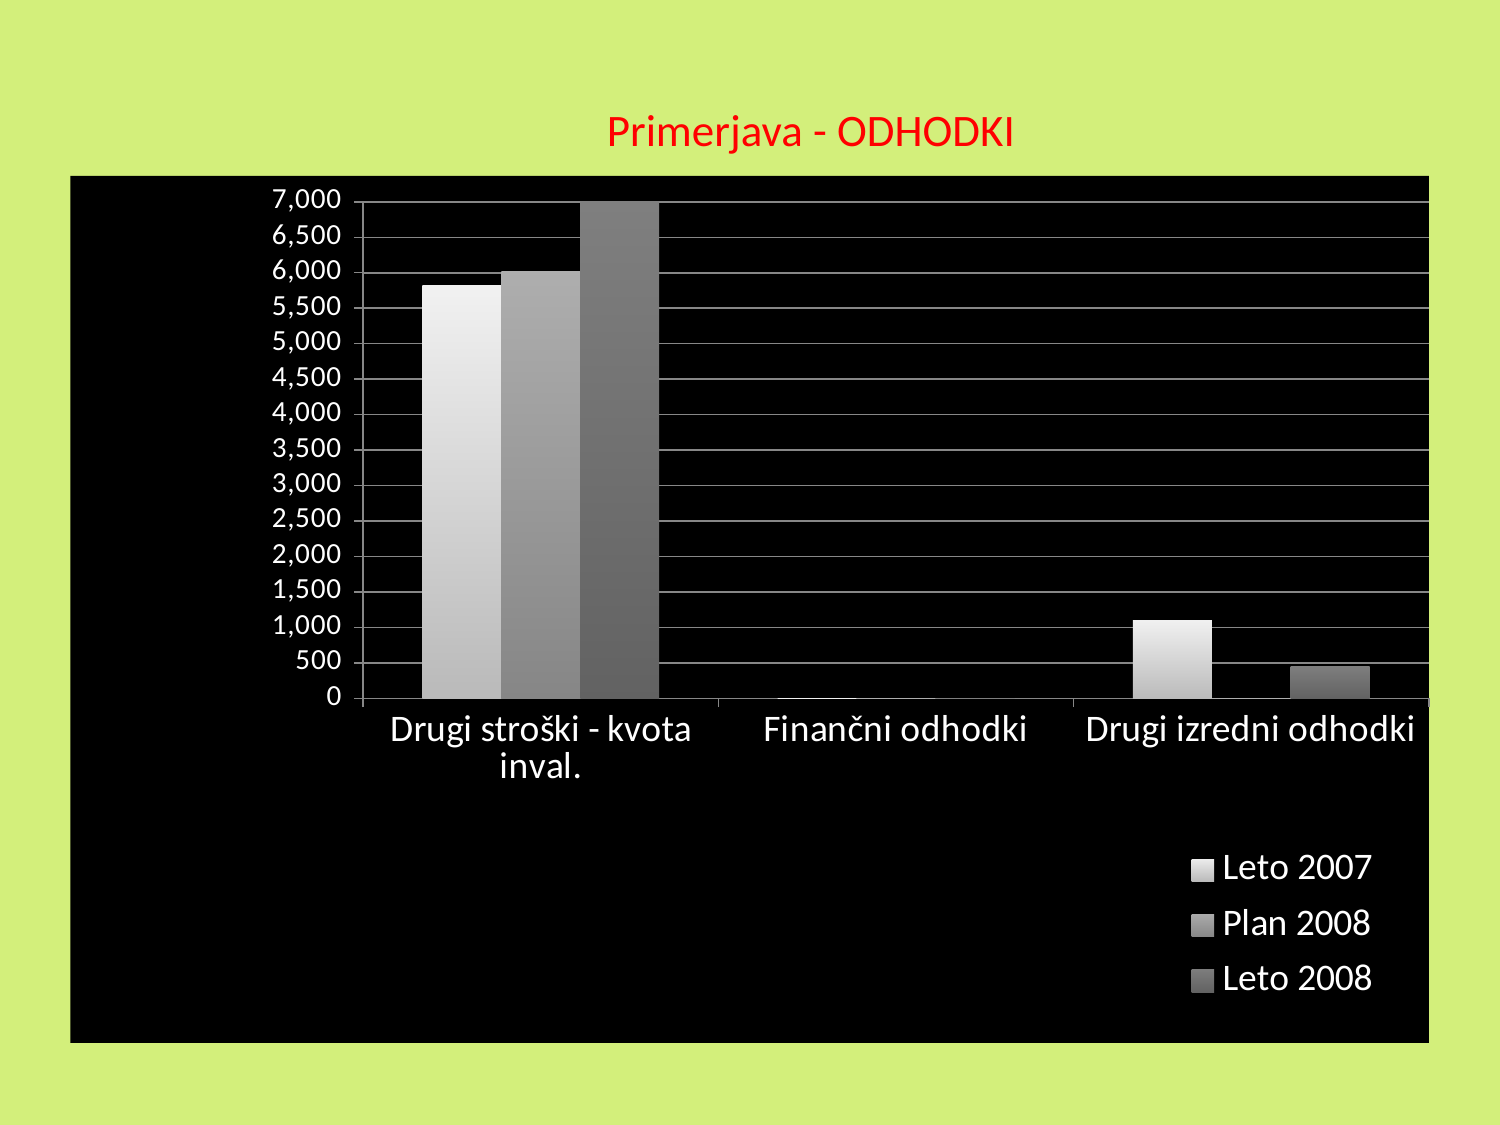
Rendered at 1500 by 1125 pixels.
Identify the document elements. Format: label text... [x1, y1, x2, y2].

title Primerjava - ODHODKI [234, 93, 1388, 174]
chart [70, 175, 1430, 1044]
